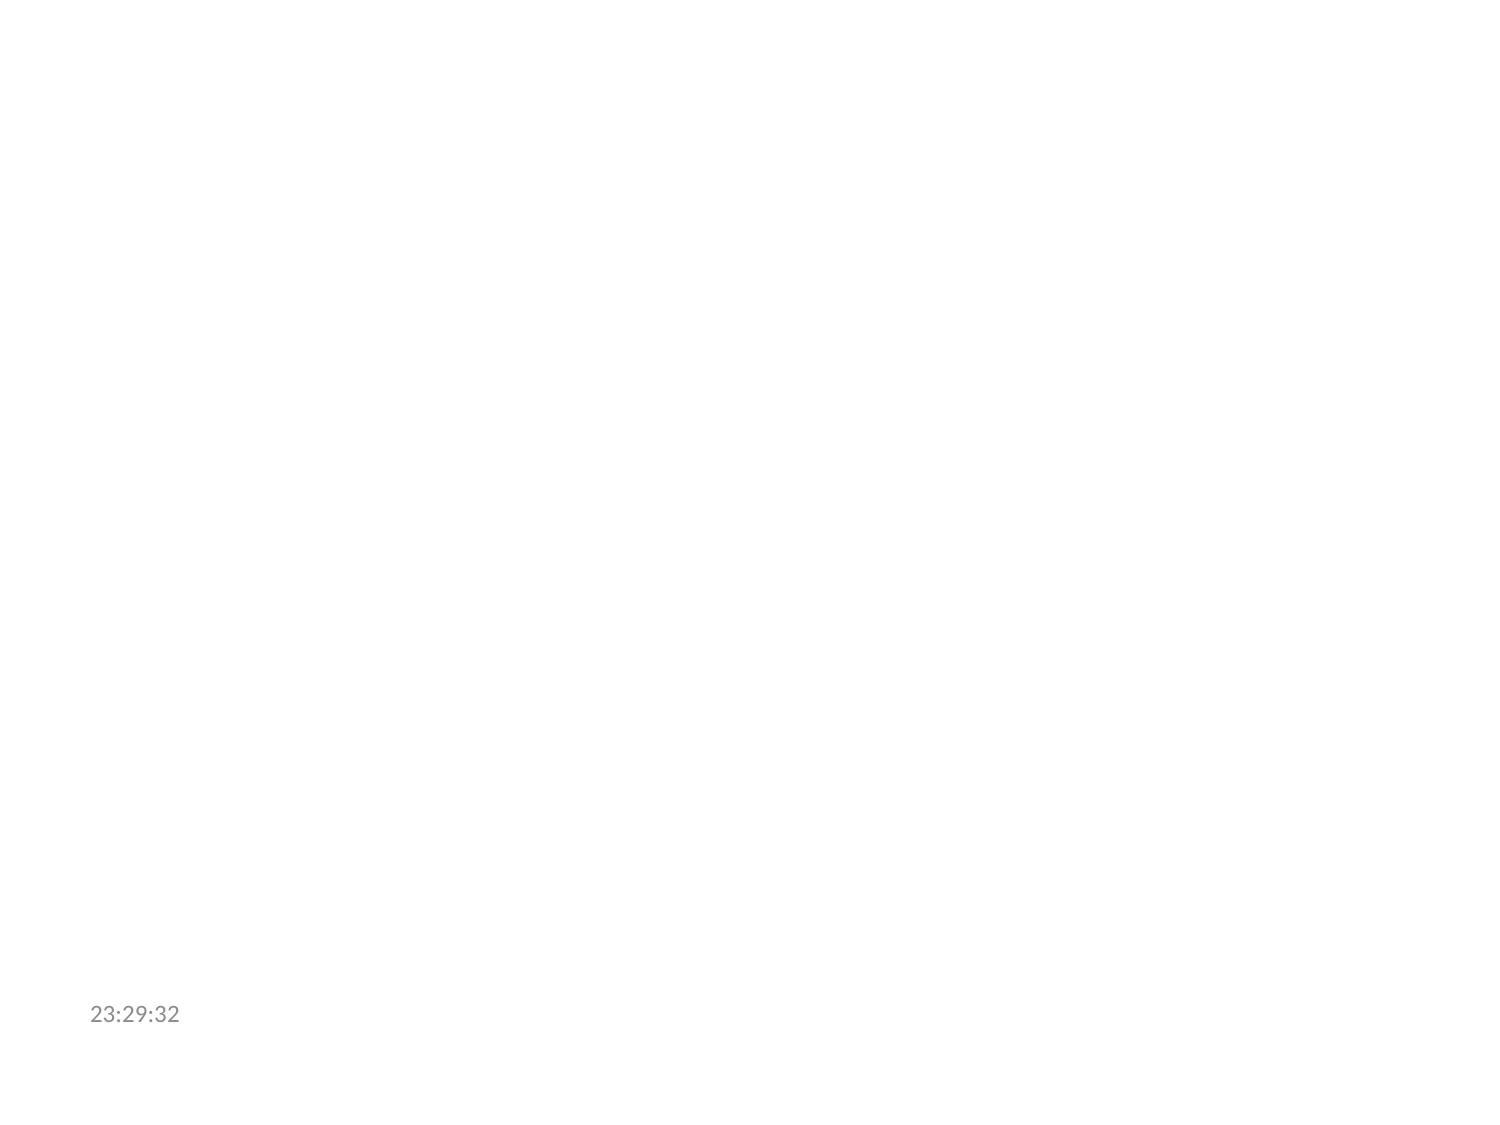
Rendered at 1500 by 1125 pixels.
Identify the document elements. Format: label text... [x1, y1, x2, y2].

text_box 15:35:09 [75, 982, 425, 1043]
